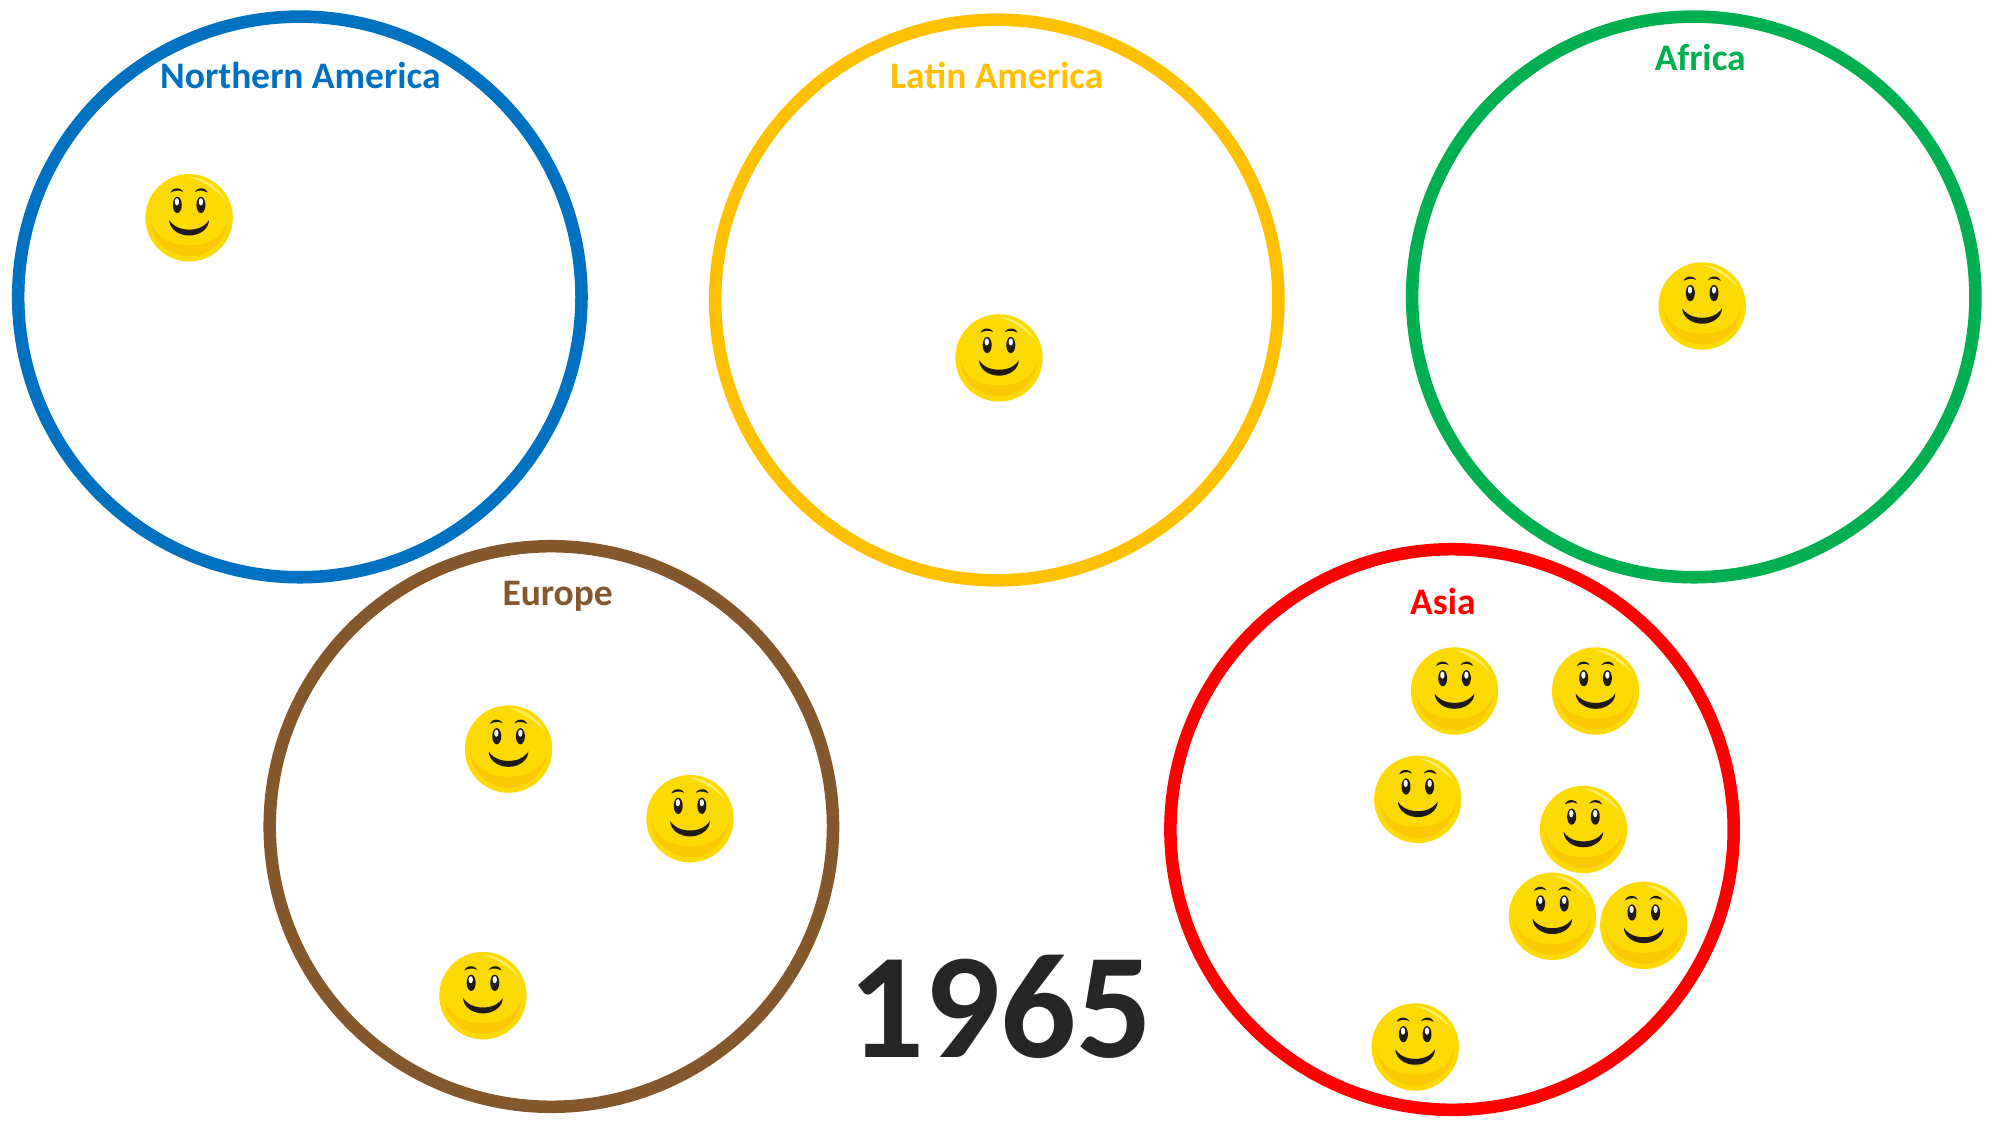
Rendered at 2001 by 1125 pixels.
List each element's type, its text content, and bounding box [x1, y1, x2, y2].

text_box Northern America [145, 43, 497, 104]
picture [1508, 785, 1628, 960]
text_box [178, 15, 422, 43]
text_box Africa [1640, 25, 1788, 86]
picture [646, 774, 734, 863]
text_box [1169, 548, 1735, 1111]
text_box Latin America [875, 43, 1122, 104]
picture [464, 705, 553, 793]
picture [1374, 755, 1462, 843]
text_box [268, 545, 835, 1108]
text_box [17, 61, 583, 579]
picture [1600, 881, 1688, 970]
text_box Europe [488, 560, 647, 621]
picture [1551, 647, 1640, 735]
text_box Asia [1395, 569, 1493, 630]
picture [439, 951, 527, 1040]
text_box [714, 46, 1280, 582]
text_box 1965 [820, 900, 1181, 1095]
picture [1658, 262, 1746, 350]
picture [145, 174, 233, 262]
text_box [1411, 15, 1977, 579]
picture [1410, 647, 1499, 735]
text_box [881, 18, 1112, 43]
picture [955, 314, 1043, 402]
picture [1371, 1003, 1459, 1091]
